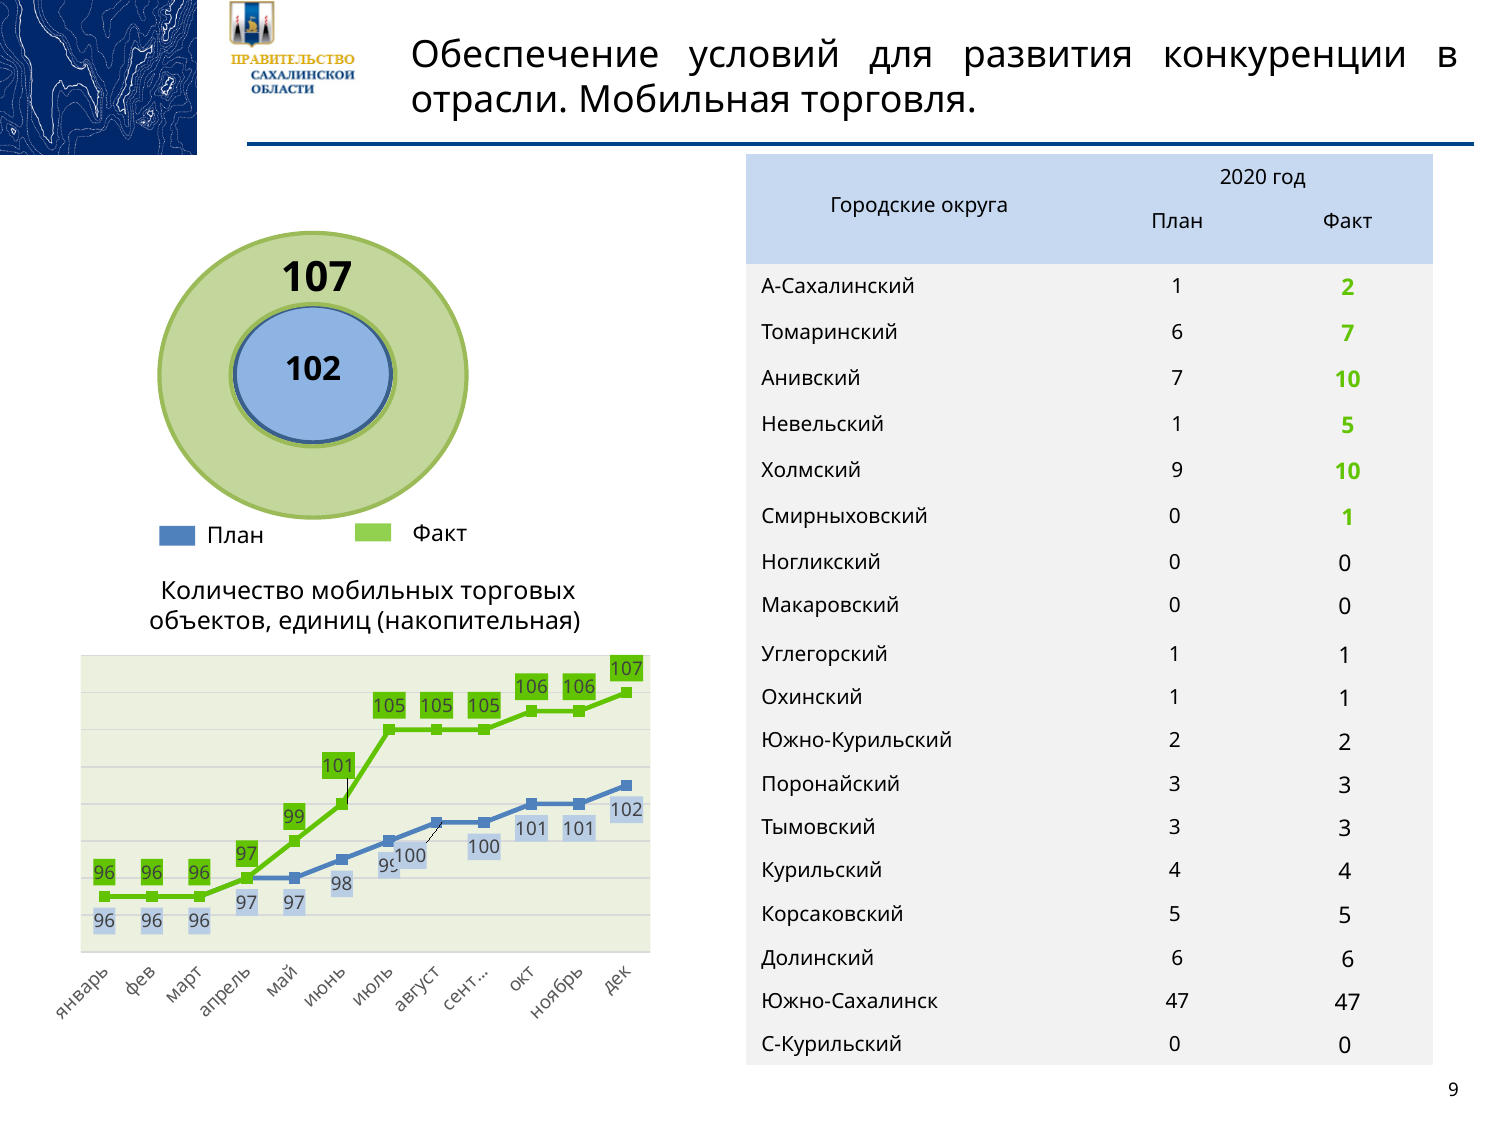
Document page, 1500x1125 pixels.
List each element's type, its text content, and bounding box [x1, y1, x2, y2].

table_cell 47 [1092, 979, 1263, 1022]
table_cell 0 [1092, 1022, 1263, 1065]
table_cell Макаровский [746, 583, 1092, 631]
table_cell 2 [1263, 718, 1433, 761]
table_cell 6 [1092, 310, 1263, 356]
table_cell 47 [1263, 979, 1433, 1022]
table_cell План [1092, 198, 1263, 264]
table_cell 6 [1092, 935, 1263, 979]
table_cell Тымовский [746, 805, 1092, 848]
table_cell 9 [1092, 448, 1263, 494]
table_cell 7 [1263, 310, 1433, 356]
table_cell 1 [1263, 631, 1433, 675]
table_cell 5 [1263, 402, 1433, 448]
table_cell 0 [1263, 1022, 1433, 1065]
table_cell 5 [1092, 891, 1263, 935]
table_cell Ногликский [746, 540, 1092, 583]
table_cell 3 [1263, 805, 1433, 848]
table_cell 2 [1263, 264, 1433, 310]
table_cell 0 [1092, 494, 1263, 540]
table_cell 7 [1092, 356, 1263, 402]
table_cell 1 [1092, 264, 1263, 310]
table_cell 0 [1092, 540, 1263, 583]
text_box Количество мобильных торговых объектов, единиц (накопительная) [81, 567, 656, 643]
table_cell Поронайский [746, 761, 1092, 805]
chart [76, 223, 605, 574]
table_cell 1 [1092, 675, 1263, 718]
table_cell Томаринский [746, 310, 1092, 356]
table_header 2020 год [1092, 163, 1433, 198]
table_cell Корсаковский [746, 891, 1092, 935]
table_header Городские округа [746, 163, 1092, 264]
table_cell Охинский [746, 675, 1092, 718]
table_cell Долинский [746, 935, 1092, 979]
table_cell Курильский [746, 848, 1092, 891]
table_cell 3 [1263, 761, 1433, 805]
table_cell Холмский [746, 448, 1092, 494]
table_cell 1 [1263, 494, 1433, 540]
table_cell С-Курильский [746, 1022, 1092, 1065]
table_cell 4 [1092, 848, 1263, 891]
table_cell Смирныховский [746, 494, 1092, 540]
table_cell 3 [1092, 761, 1263, 805]
table_cell 3 [1092, 805, 1263, 848]
table_cell 4 [1263, 848, 1433, 891]
table_cell 0 [1263, 540, 1433, 583]
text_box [0, 0, 1475, 155]
table_cell 5 [1263, 891, 1433, 935]
table_cell А-Сахалинский [746, 264, 1092, 310]
table_cell 0 [1263, 583, 1433, 631]
table_cell Южно-Сахалинск [746, 979, 1092, 1022]
table_cell 0 [1092, 583, 1263, 631]
table_cell 1 [1092, 402, 1263, 448]
table_cell Анивский [746, 356, 1092, 402]
table_cell Невельский [746, 402, 1092, 448]
table_cell Факт [1263, 198, 1433, 264]
table_cell 2 [1092, 718, 1263, 761]
text_box 9 [1433, 1070, 1474, 1108]
table_cell Углегорский [746, 631, 1092, 675]
table_cell 10 [1263, 448, 1433, 494]
chart [40, 651, 735, 1052]
table_cell 1 [1092, 631, 1263, 675]
table_cell 1 [1263, 675, 1433, 718]
table_cell 6 [1263, 935, 1433, 979]
table_cell 10 [1263, 356, 1433, 402]
table_cell Южно-Курильский [746, 718, 1092, 761]
